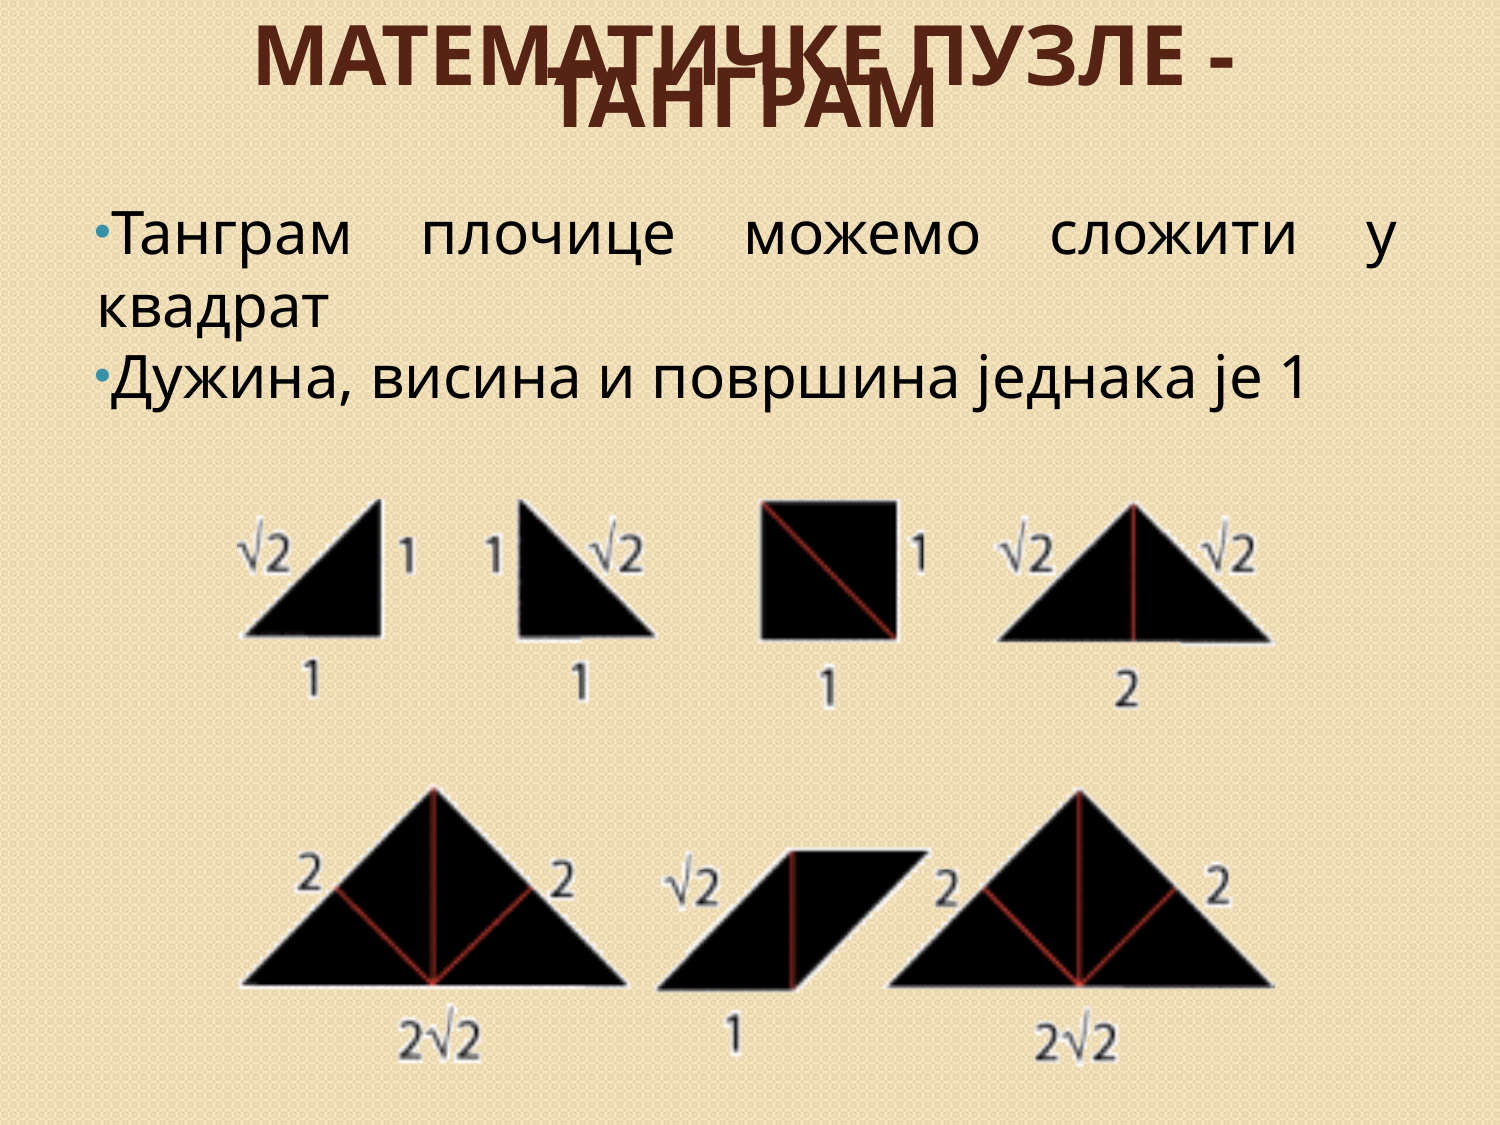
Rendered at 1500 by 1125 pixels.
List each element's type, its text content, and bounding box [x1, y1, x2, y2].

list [237, 499, 1276, 1076]
title Математичке пузле - танграм [75, 37, 1413, 152]
list Танграм плочице можемо сложити у квадрат Дужина, висина и површина једнака је 1 [75, 187, 1413, 463]
